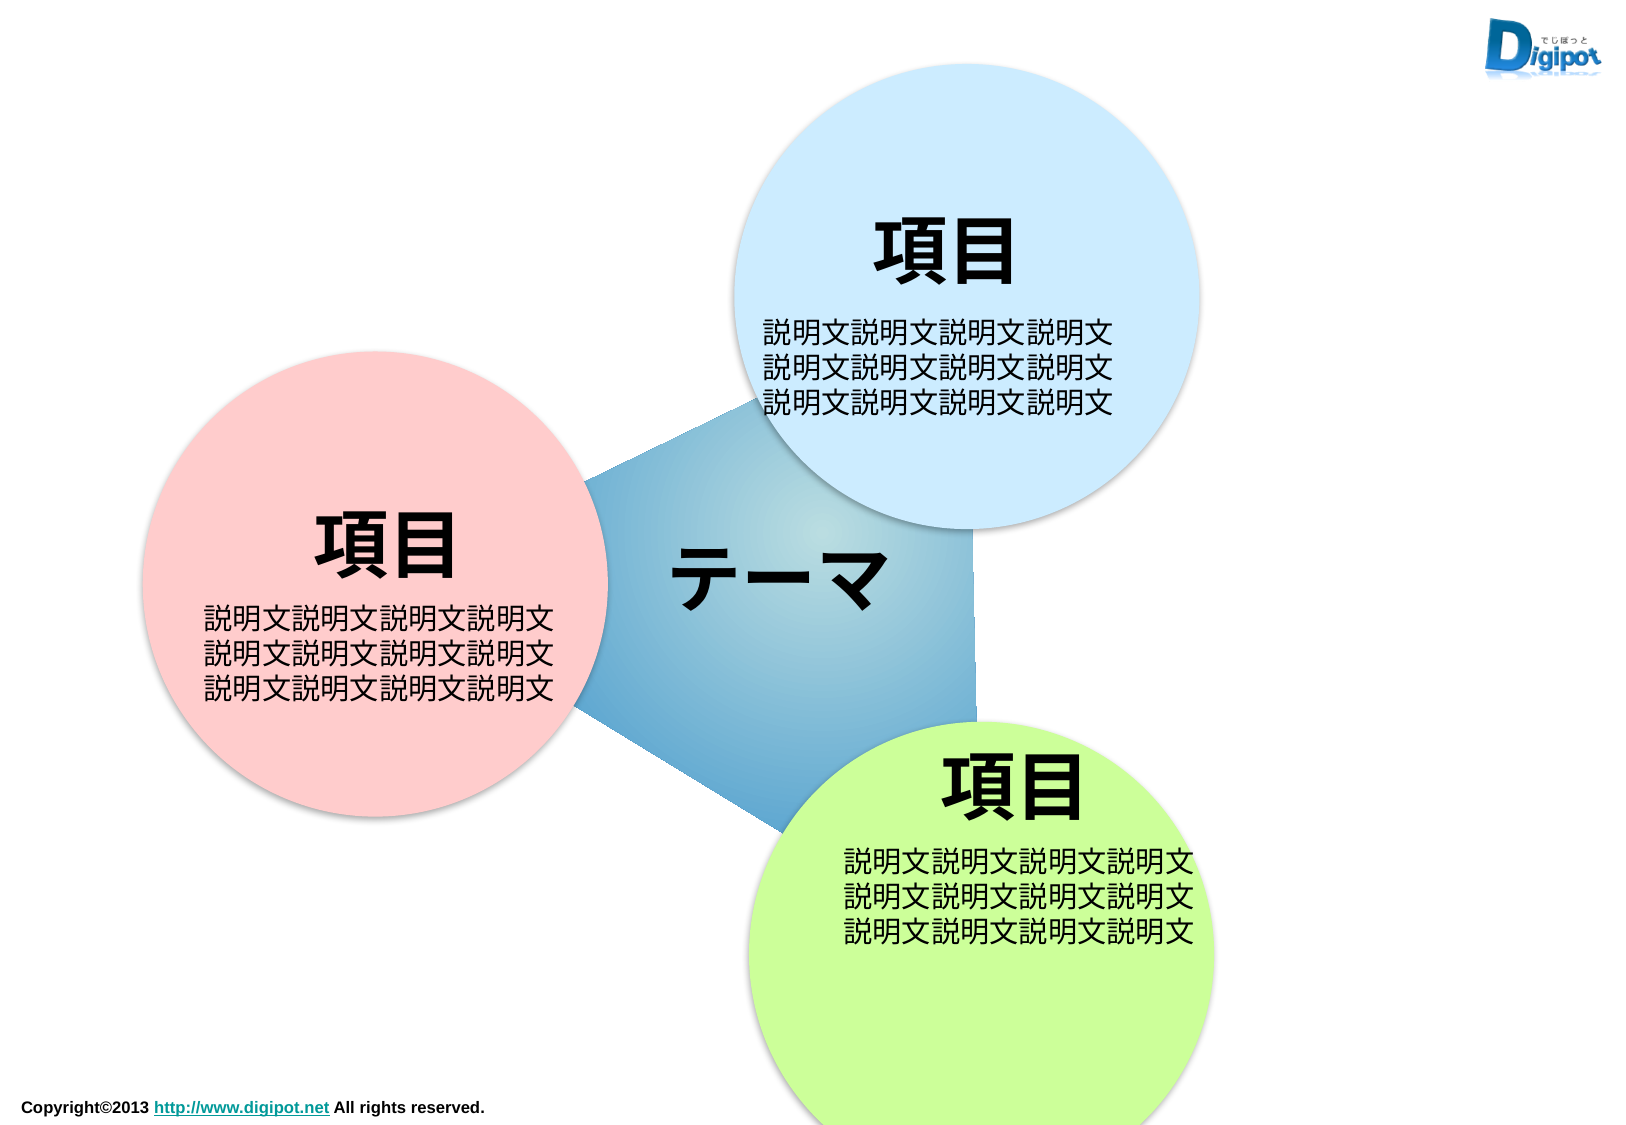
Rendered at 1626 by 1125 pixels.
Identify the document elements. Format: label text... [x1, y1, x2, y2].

picture [1485, 18, 1602, 82]
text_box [234, 23, 1411, 1043]
text_box 説明文説明文説明文説明文説明文説明文説明文説明文説明文説明文説明文説明文 [188, 593, 229, 713]
